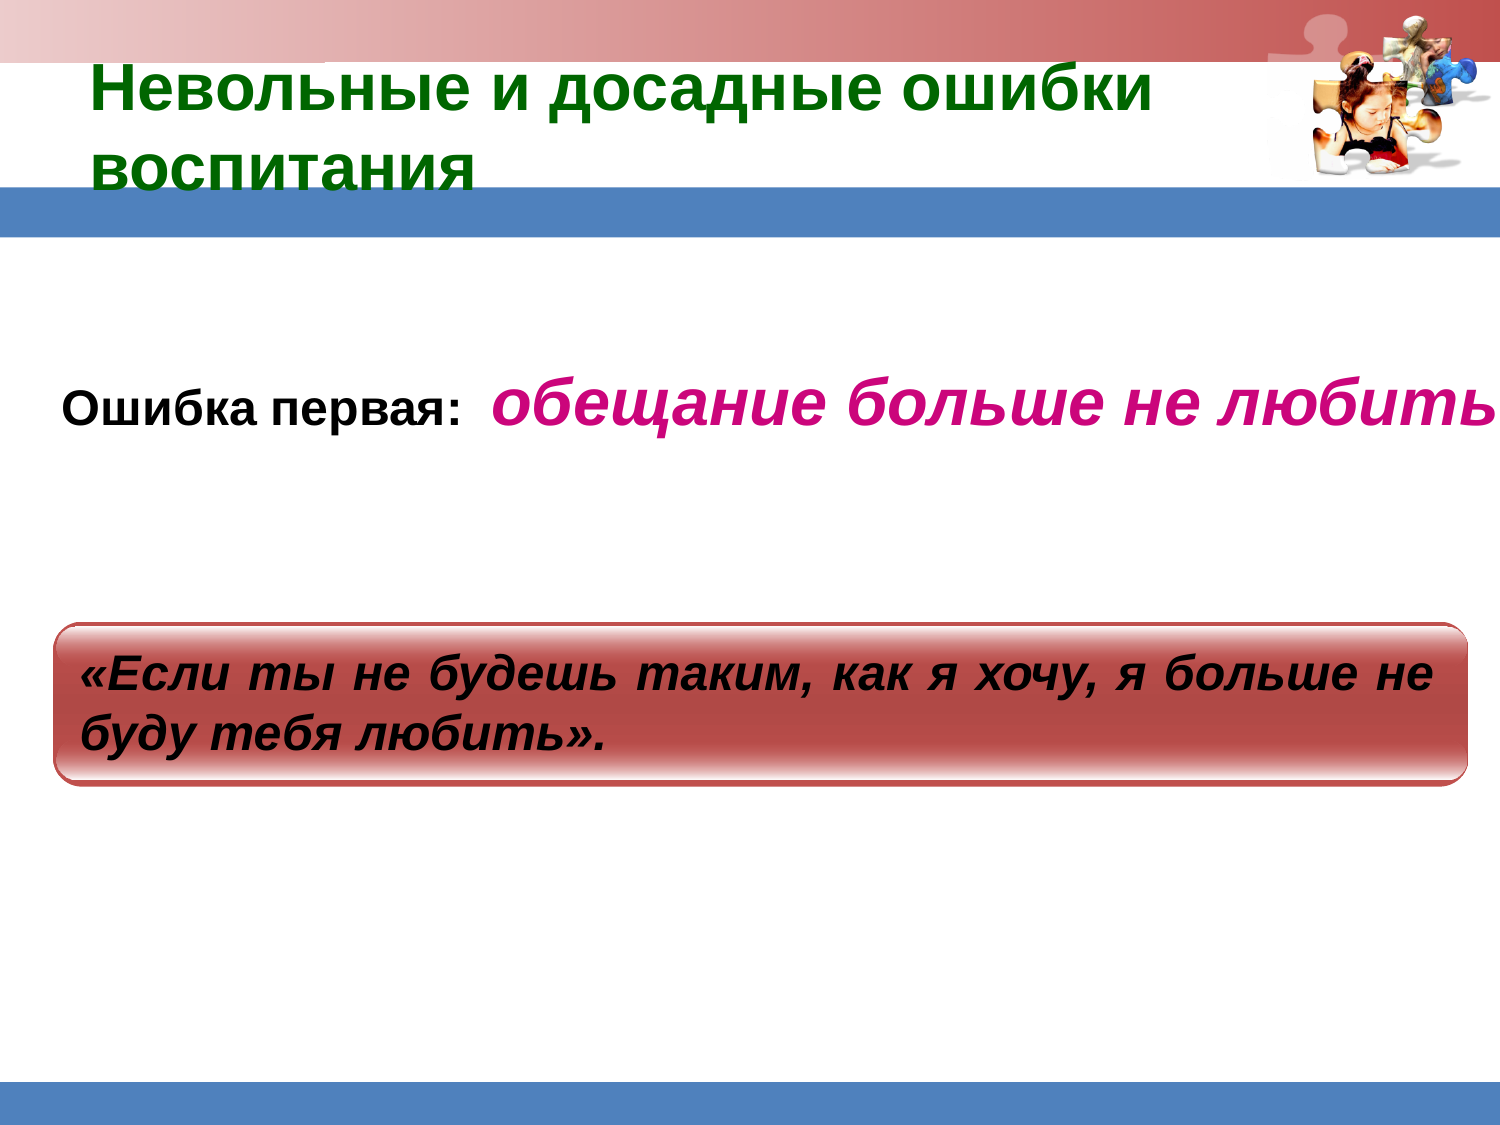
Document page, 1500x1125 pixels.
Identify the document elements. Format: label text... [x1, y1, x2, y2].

picture [1265, 12, 1493, 185]
text_box [56, 626, 1467, 666]
text_box «Если ты не будешь таким, как я хочу, я больше не буду тебя любить». [64, 633, 1450, 769]
text_box [0, 1082, 1500, 1125]
text_box [53, 621, 1469, 787]
text_box Ошибка первая: обещание больше не любить [46, 316, 915, 482]
text_box [56, 740, 1467, 780]
text_box Невольные и досадные ошибки воспитания [75, 62, 1425, 185]
